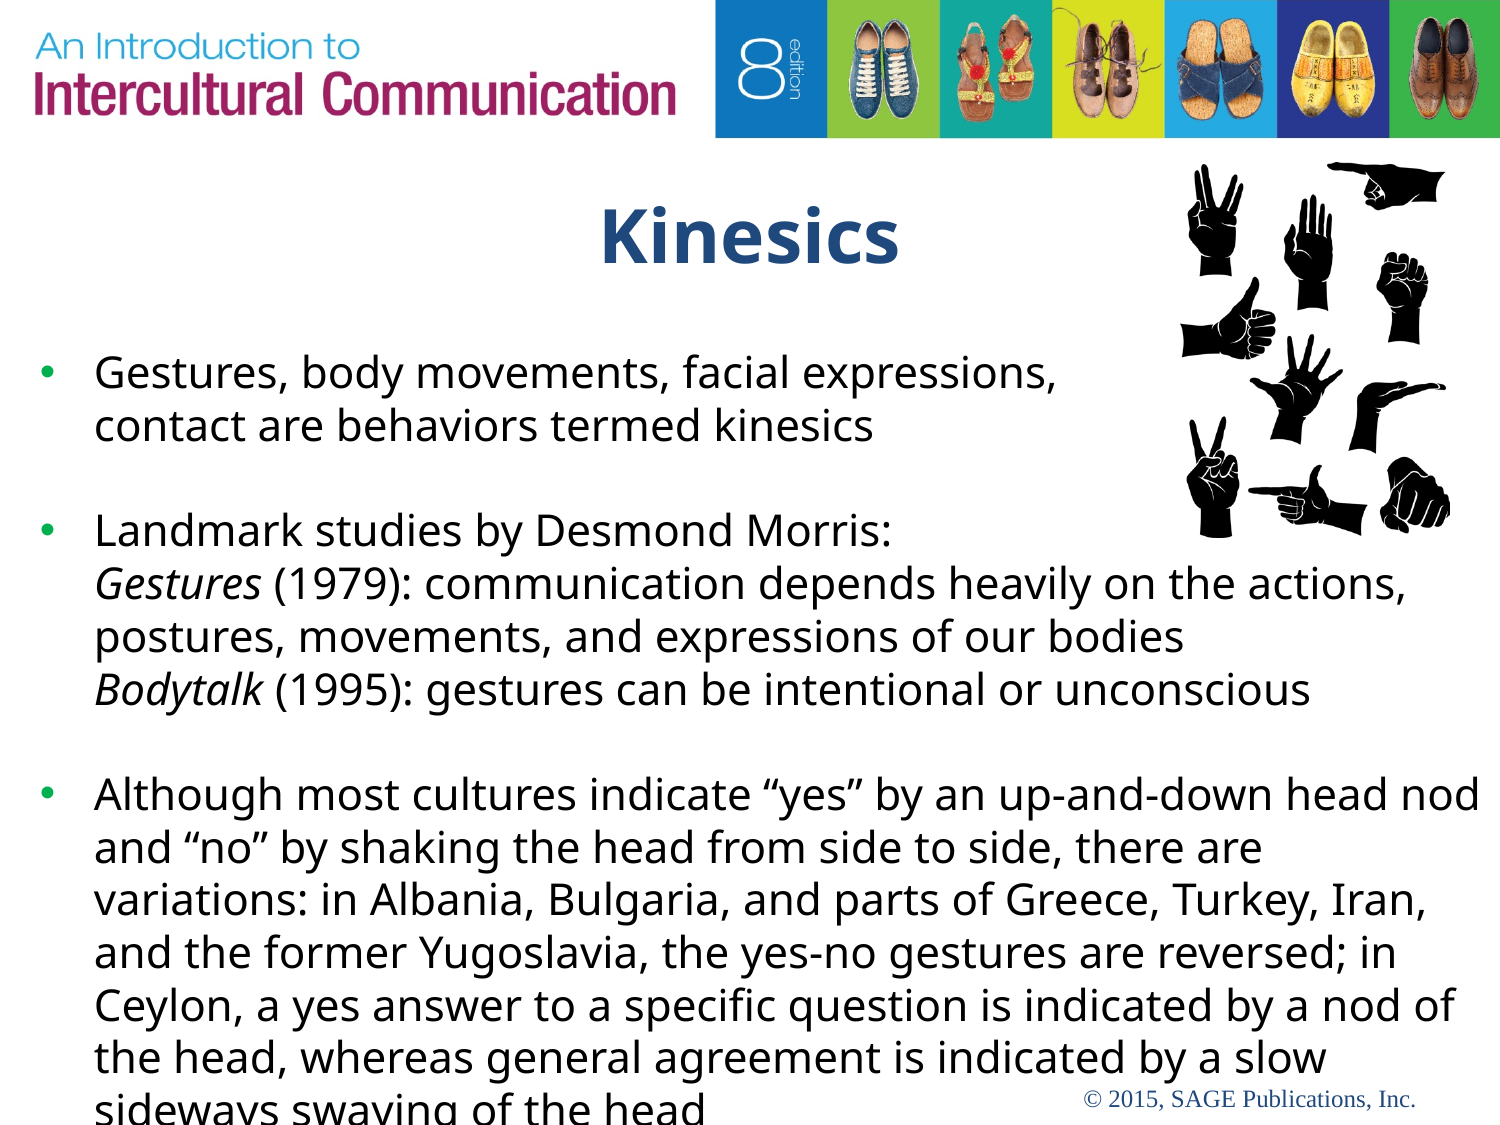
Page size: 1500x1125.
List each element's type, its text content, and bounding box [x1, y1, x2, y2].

title Kinesics [0, 154, 1500, 313]
picture [0, 162, 1500, 1125]
list Gestures, body movements, facial expressions, and eye contact are behaviors termed kinesics Landmark studies by Desmond Morris: Gestures (1979): communication depends heavily on the actions, postures, movements, and expressions of our bodies Bodytalk (1995): gestures can be intentional or unconscious Although most cultures indicate “yes” by an up-and-down head nod and “no” by shaking the head from side to side, there are variations: in Albania, Bulgaria, and parts of Greece, Turkey, Iran, and the former Yugoslavia, the yes-no gestures are reversed; in Ceylon, a yes answer to a specific question is indicated by a nod of the head, whereas general agreement is indicated by a slow sideways swaying of the head [24, 337, 1500, 1125]
text_box © 2015, SAGE Publications, Inc. [1012, 1067, 1488, 1125]
picture [0, 0, 1500, 154]
